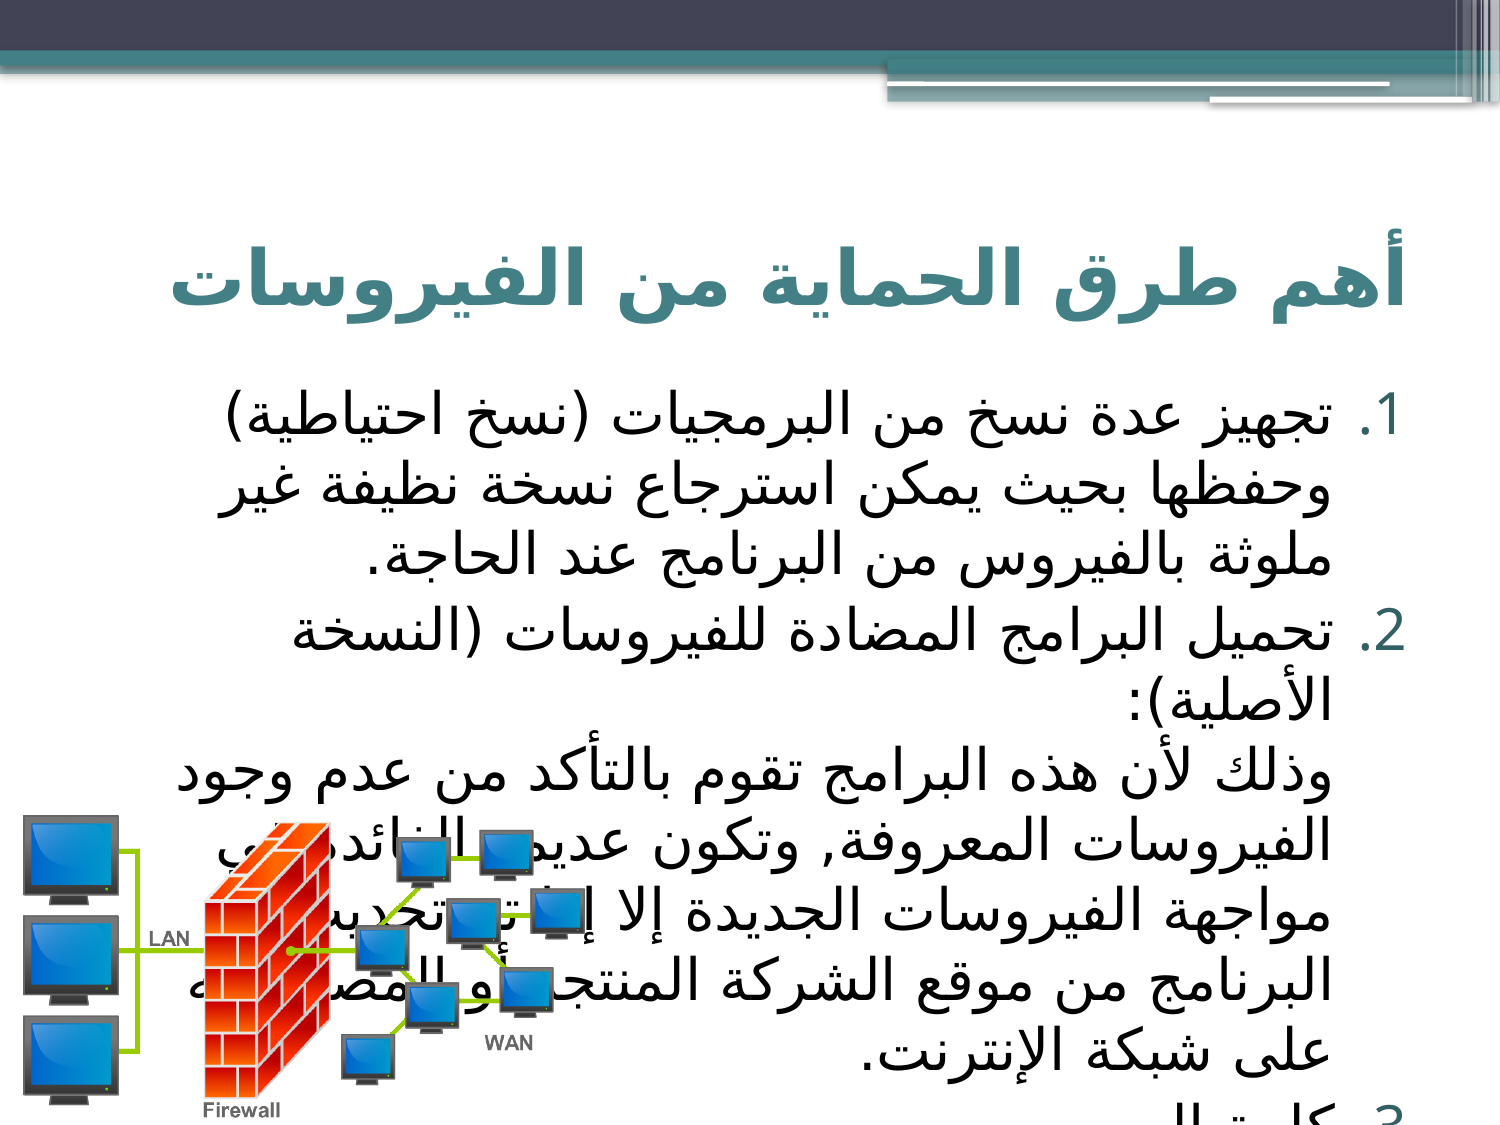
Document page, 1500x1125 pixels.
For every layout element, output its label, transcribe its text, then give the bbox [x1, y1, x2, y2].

list تجهيز عدة نسخ من البرمجيات (نسخ احتياطية) وحفظها بحيث يمكن استرجاع نسخة نظيفة غير ملوثة بالفيروس من البرنامج عند الحاجة. تحميل البرامج المضادة للفيروسات (النسخة الأصلية): وذلك لأن هذه البرامج تقوم بالتأكد من عدم وجود الفيروسات المعروفة, وتكون عديمة الفائدة في مواجهة الفيروسات الجديدة إلا إذا تم تحديث البرنامج من موقع الشركة المنتجة أو المصنعة له على شبكة الإنترنت. كلمة المرور. جدار الحماية firewall . [75, 368, 1425, 1079]
picture [23, 815, 587, 1125]
title أهم طرق الحماية من الفيروسات [75, 187, 1425, 363]
